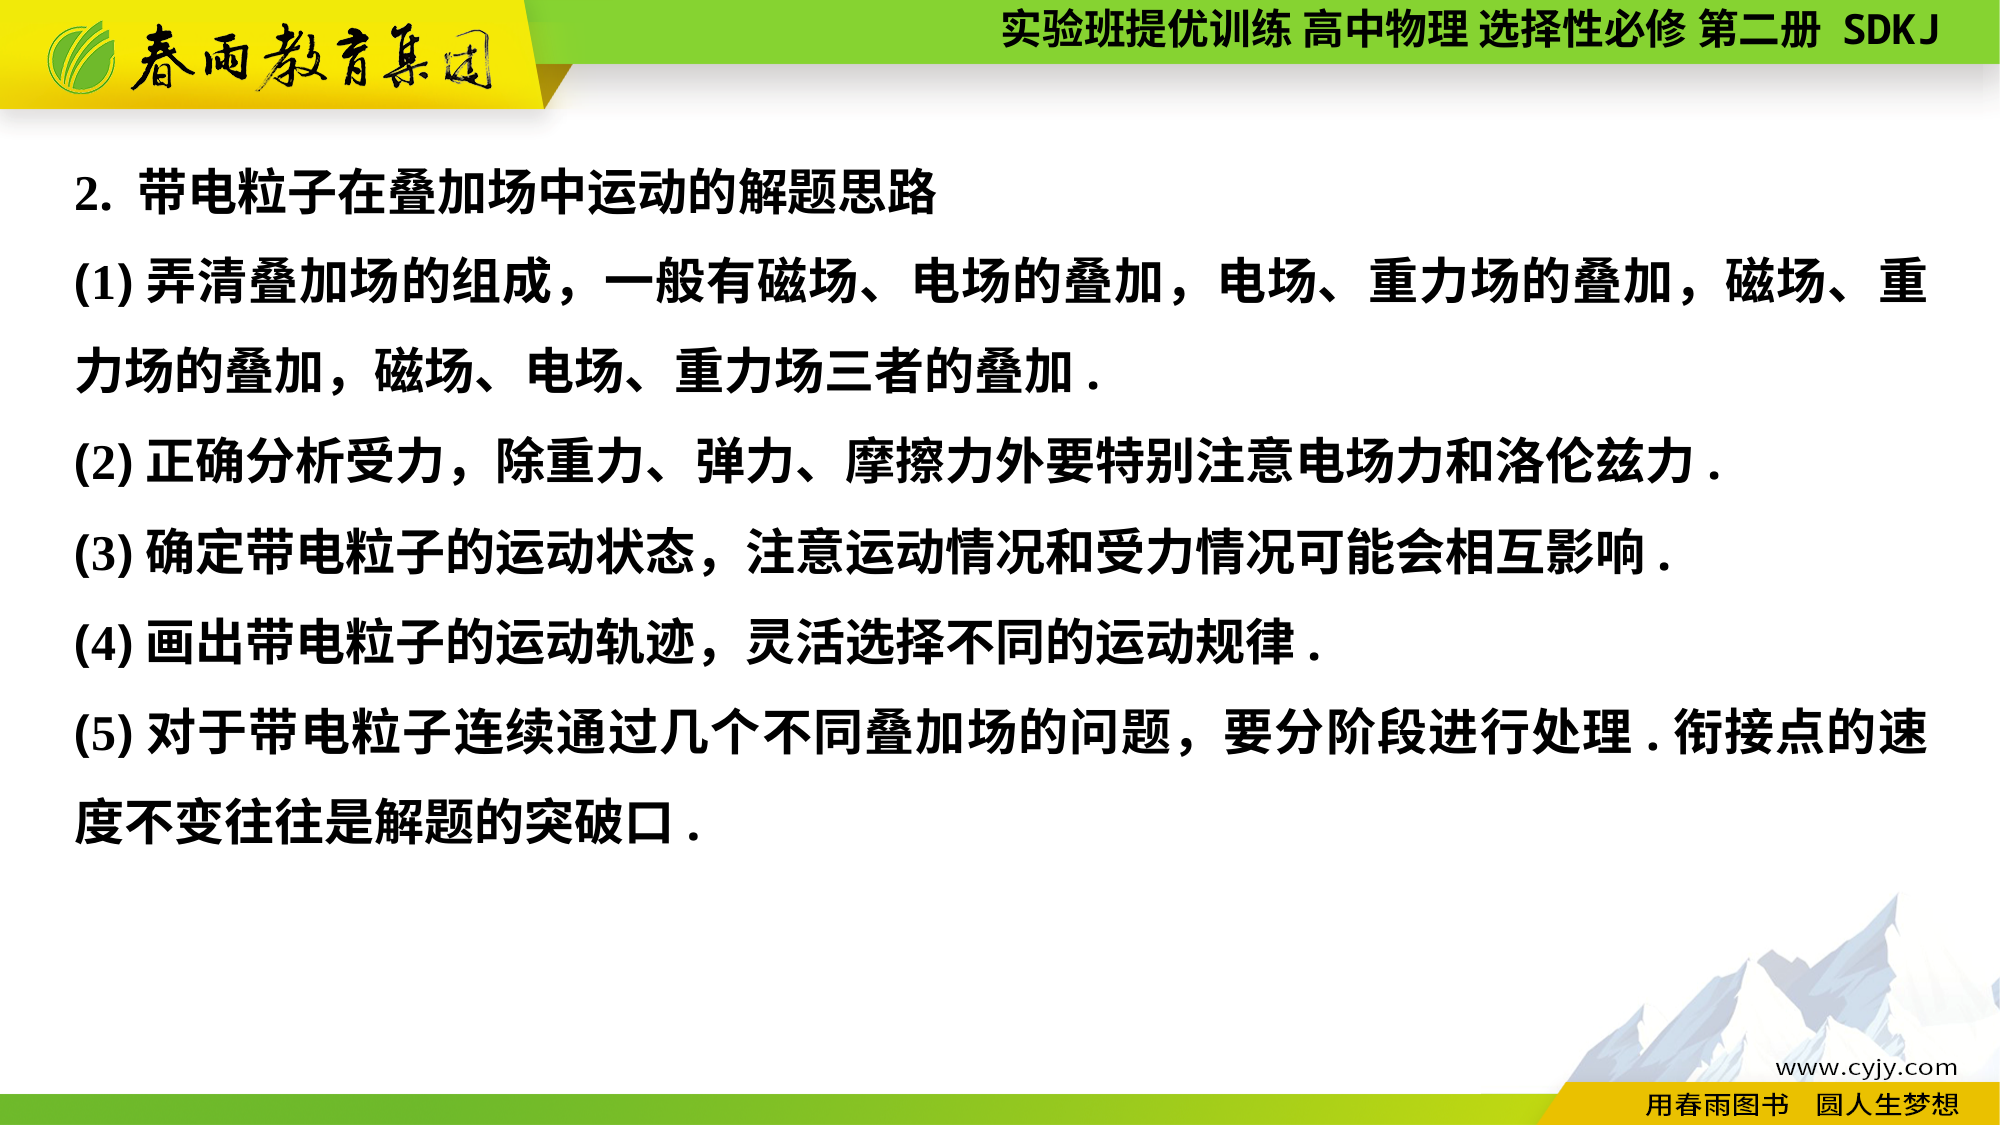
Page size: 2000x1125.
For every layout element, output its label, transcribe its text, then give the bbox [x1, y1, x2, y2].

list 2. 带电粒子在叠加场中运动的解题思路 (1)弄清叠加场的组成，一般有磁场、电场的叠加，电场、重力场的叠加，磁场、重力场的叠加，磁场、电场、重力场三者的叠加. (2)正确分析受力，除重力、弹力、摩擦力外要特别注意电场力和洛伦兹力. (3)确定带电粒子的运动状态，注意运动情况和受力情况可能会相互影响. (4)画出带电粒子的运动轨迹，灵活选择不同的运动规律. (5)对于带电粒子连续通过几个不同叠加场的问题，要分阶段进行处理.衔接点的速度不变往往是解题的突破口. [59, 122, 1944, 854]
picture [0, 0, 2000, 1125]
